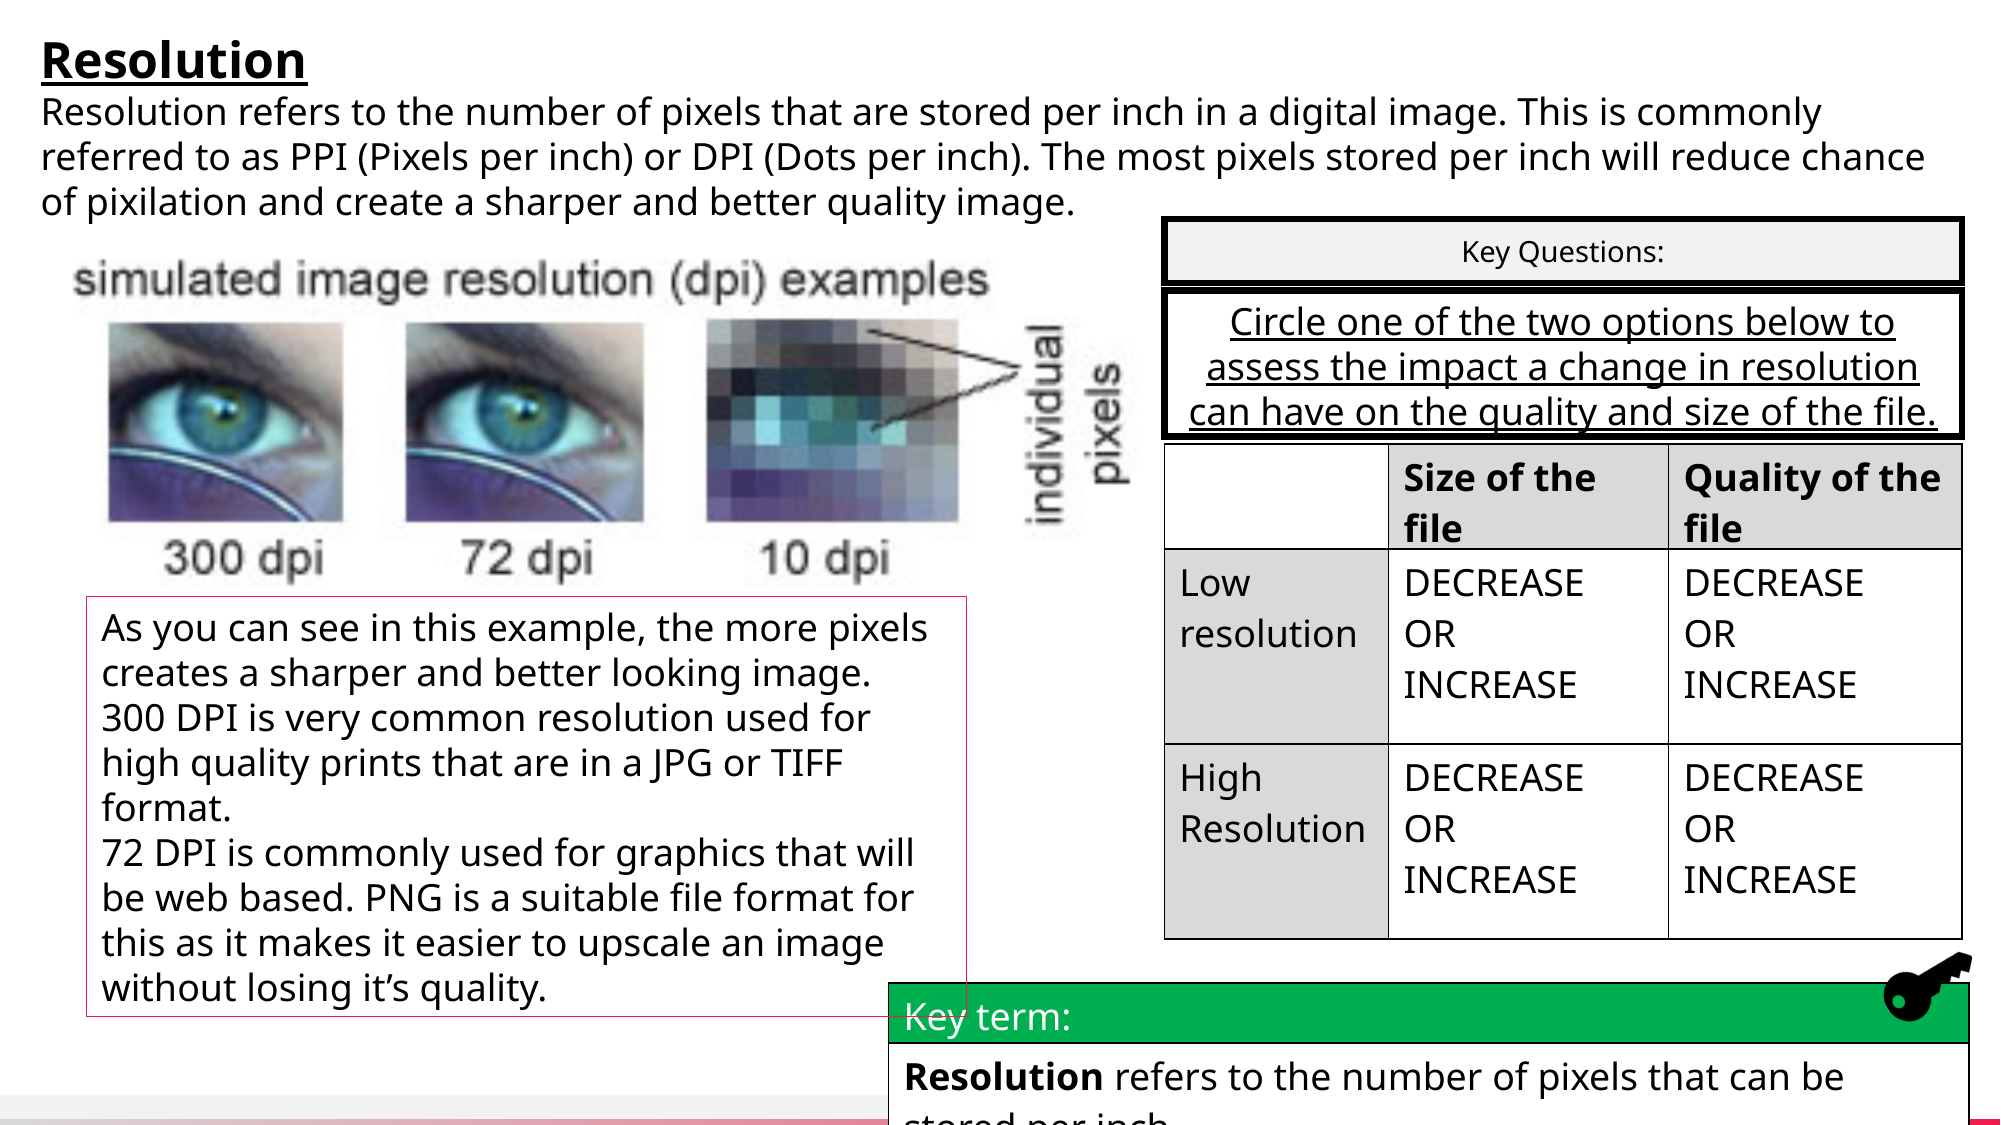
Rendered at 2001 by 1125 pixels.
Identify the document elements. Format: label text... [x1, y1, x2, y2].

table_cell DECREASE OR INCREASE [1669, 550, 1961, 743]
table_cell High Resolution [1165, 745, 1388, 938]
table_header [1165, 445, 1388, 548]
table_cell Resolution refers to the number of pixels that can be stored per inch. [889, 1044, 1968, 1125]
table_header Key term: [889, 984, 1907, 1042]
table_cell DECREASE OR INCREASE [1669, 745, 1961, 938]
text_box Circle one of the two options below to assess the impact a change in resolution can have on the quality and size of the file. [1163, 290, 1963, 437]
table_header Size of the file [1389, 445, 1668, 548]
text_box Resolution Resolution refers to the number of pixels that are stored per inch in a digital image. This is commonly referred to as PPI (Pixels per inch) or DPI (Dots per inch). The most pixels stored per inch will reduce chance of pixilation and create a sharper and better quality image. [25, 21, 1981, 231]
text_box As you can see in this example, the more pixels creates a sharper and better looking image. 300 DPI is very common resolution used for high quality prints that are in a JPG or TIFF format. 72 DPI is commonly used for graphics that will be web based. PNG is a suitable file format for this as it makes it easier to upscale an image without losing it’s quality. [86, 596, 967, 1017]
table_header Quality of the file [1669, 445, 1961, 548]
text_box Key Questions: [1163, 218, 1963, 284]
table_cell DECREASE OR INCREASE [1389, 745, 1668, 938]
table_cell Low resolution [1165, 550, 1388, 743]
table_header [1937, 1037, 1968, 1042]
picture [1861, 929, 1999, 1053]
picture [19, 233, 1159, 587]
table_cell DECREASE OR INCREASE [1389, 550, 1668, 743]
